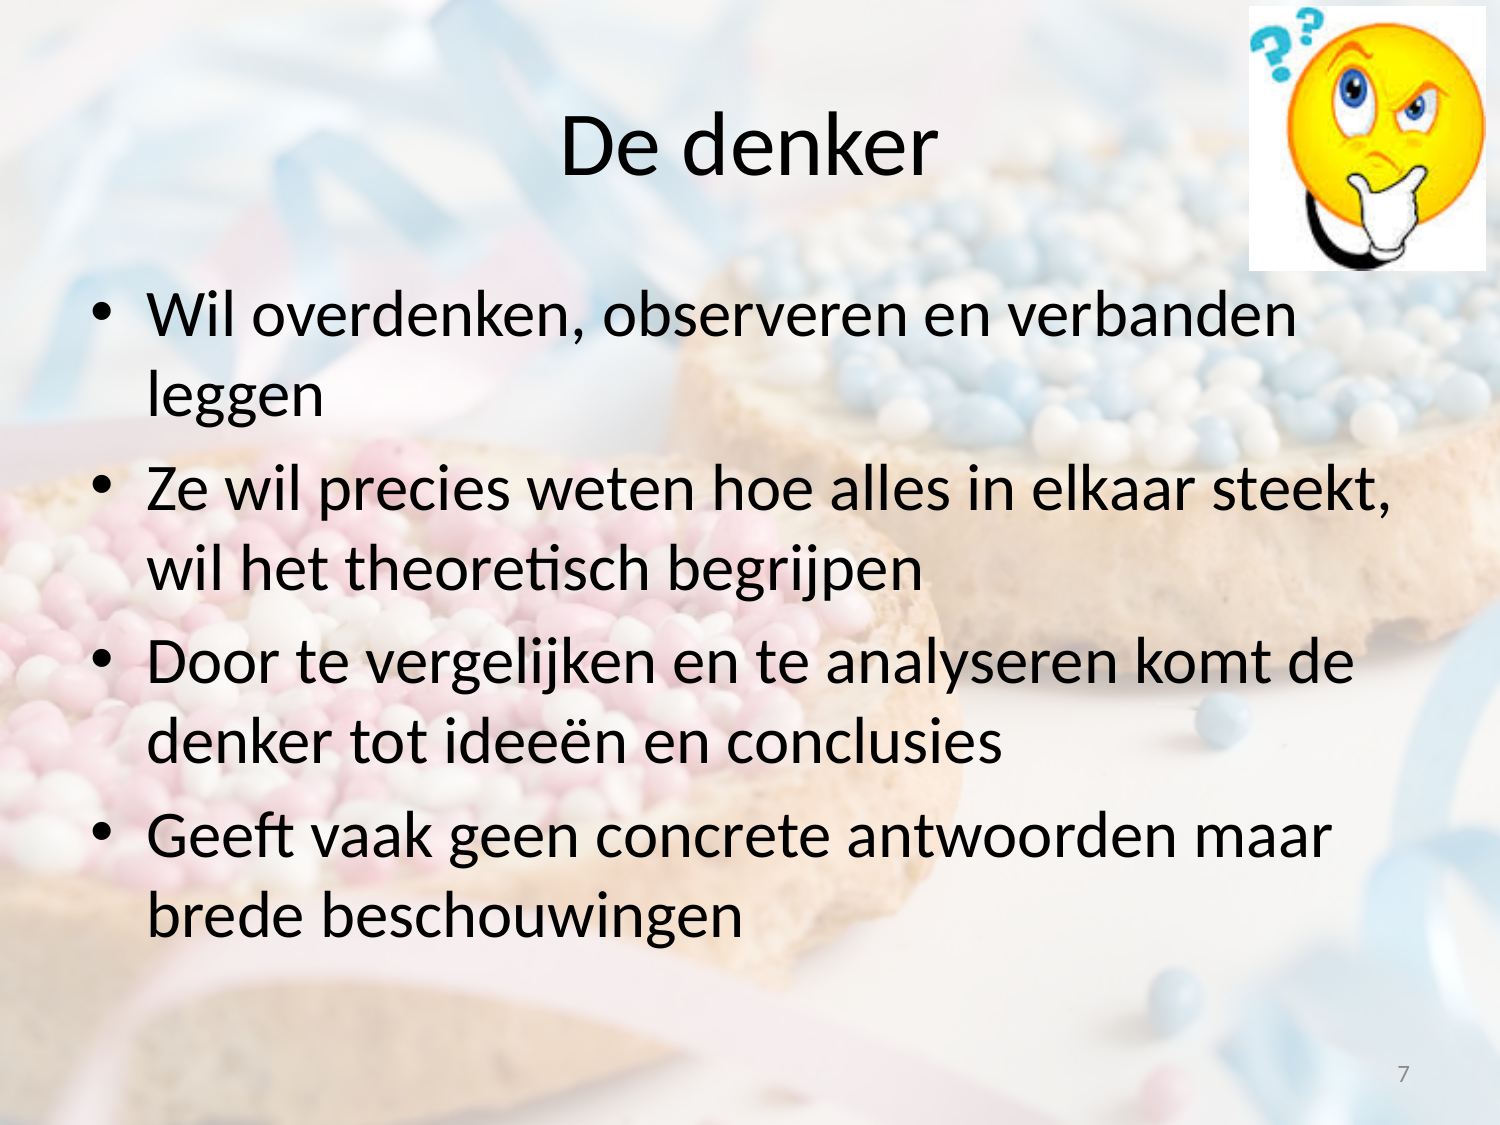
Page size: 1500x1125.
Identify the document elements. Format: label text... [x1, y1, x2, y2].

title De denker [75, 45, 1244, 233]
list Wil overdenken, observeren en verbanden leggen Ze wil precies weten hoe alles in elkaar steekt, wil het theoretisch begrijpen Door te vergelijken en te analyseren komt de denker tot ideeën en conclusies Geeft vaak geen concrete antwoorden maar brede beschouwingen [75, 262, 1425, 1005]
picture [1249, 6, 1487, 271]
slide_number 7 [1074, 1042, 1425, 1103]
